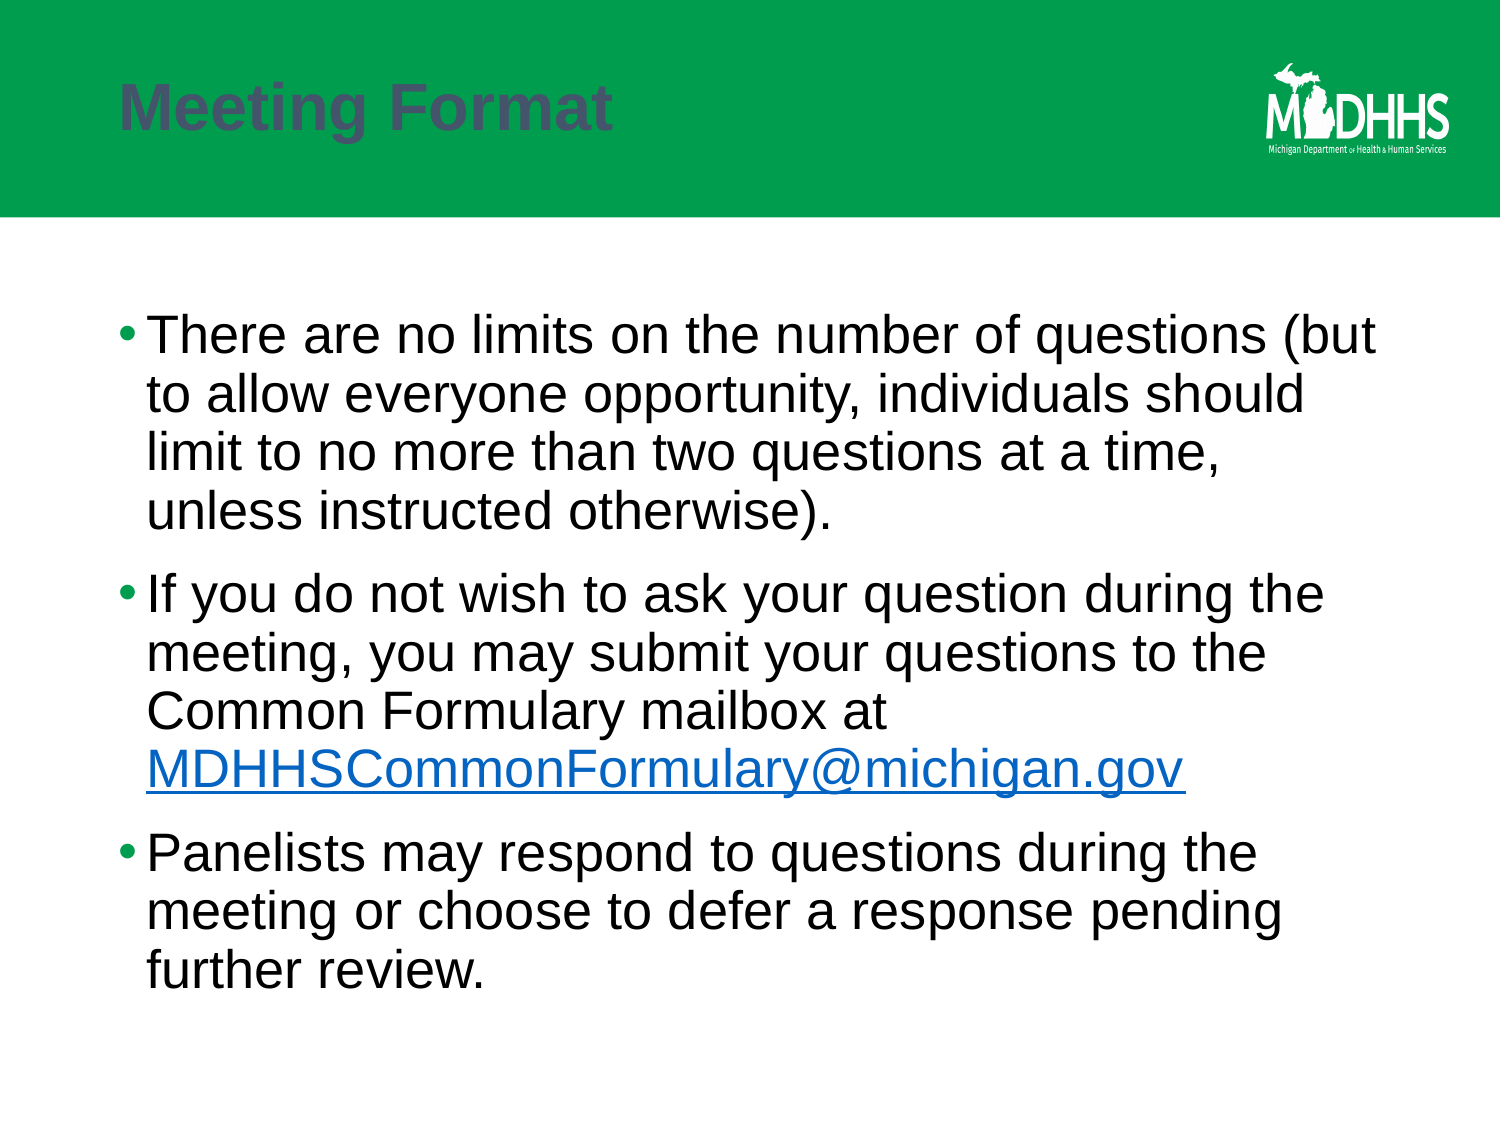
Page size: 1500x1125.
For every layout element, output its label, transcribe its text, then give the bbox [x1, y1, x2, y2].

list There are no limits on the number of questions (but to allow everyone opportunity, individuals should limit to no more than two questions at a time, unless instructed otherwise). If you do not wish to ask your question during the meeting, you may submit your questions to the Common Formulary mailbox at MDHHSCommonFormulary@michigan.gov Panelists may respond to questions during the meeting or choose to defer a response pending further review. [103, 299, 1397, 1014]
picture [1266, 63, 1449, 155]
title Meeting Format [103, 0, 1216, 218]
